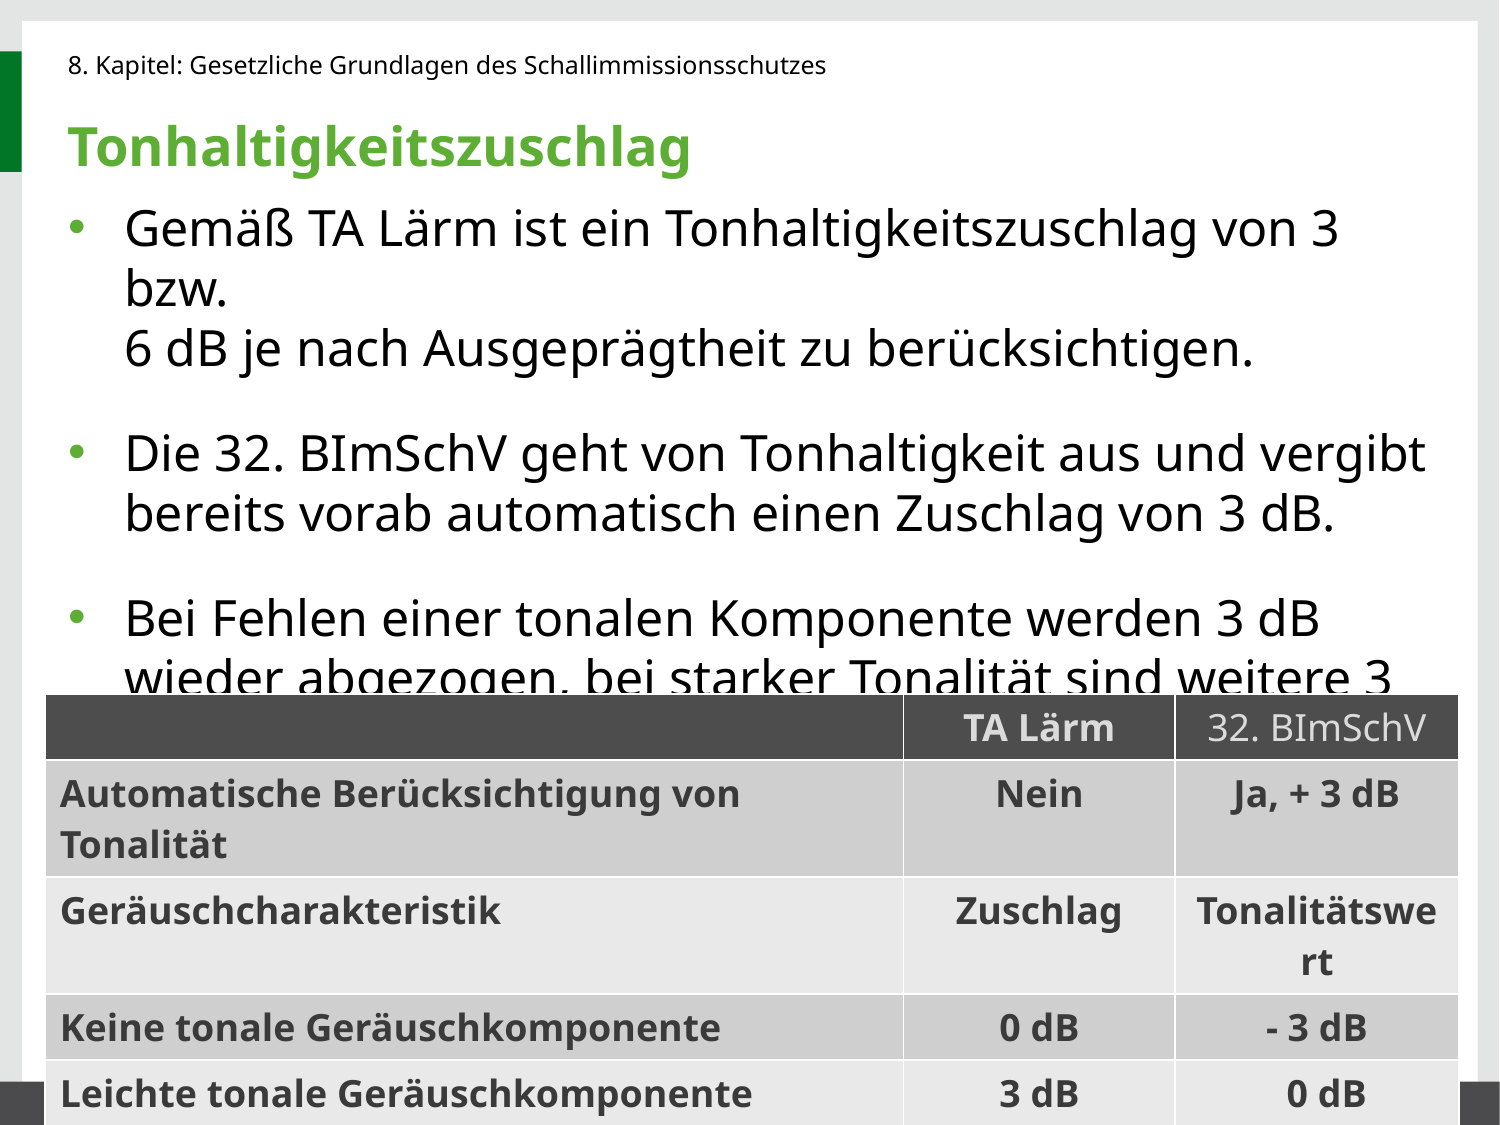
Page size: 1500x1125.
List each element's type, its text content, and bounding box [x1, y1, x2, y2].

table_cell - 3 dB [1176, 995, 1458, 1059]
table_cell Keine tonale Geräuschkomponente [46, 995, 903, 1059]
table_cell 0 dB [1176, 1061, 1458, 1125]
title Tonhaltigkeitszuschlag [67, 77, 1427, 178]
table_cell Tonalitätswert [1176, 878, 1458, 993]
table_header [46, 695, 903, 759]
table_cell Automatische Berücksichtigung von Tonalität [46, 761, 903, 876]
table_header TA Lärm [904, 695, 1174, 759]
table_cell Nein [904, 761, 1174, 876]
table_cell Geräuschcharakteristik [46, 878, 903, 993]
table_cell Leichte tonale Geräuschkomponente [46, 1061, 903, 1125]
table_cell Ja, + 3 dB [1176, 761, 1458, 876]
list Gemäß TA Lärm ist ein Tonhaltigkeitszuschlag von 3 bzw. 6 dB je nach Ausgeprägtheit zu berücksichtigen. Die 32. BImSchV geht von Tonhaltigkeit aus und vergibt bereits vorab automatisch einen Zuschlag von 3 dB. Bei Fehlen einer tonalen Komponente werden 3 dB wieder abgezogen, bei starker Tonalität sind weitere 3 dB fällig. [68, 196, 1436, 693]
table_cell 0 dB [904, 995, 1174, 1059]
table_cell Zuschlag [904, 878, 1174, 993]
table_header 32. BImSchV [1176, 695, 1458, 759]
table_cell 3 dB [904, 1061, 1174, 1125]
